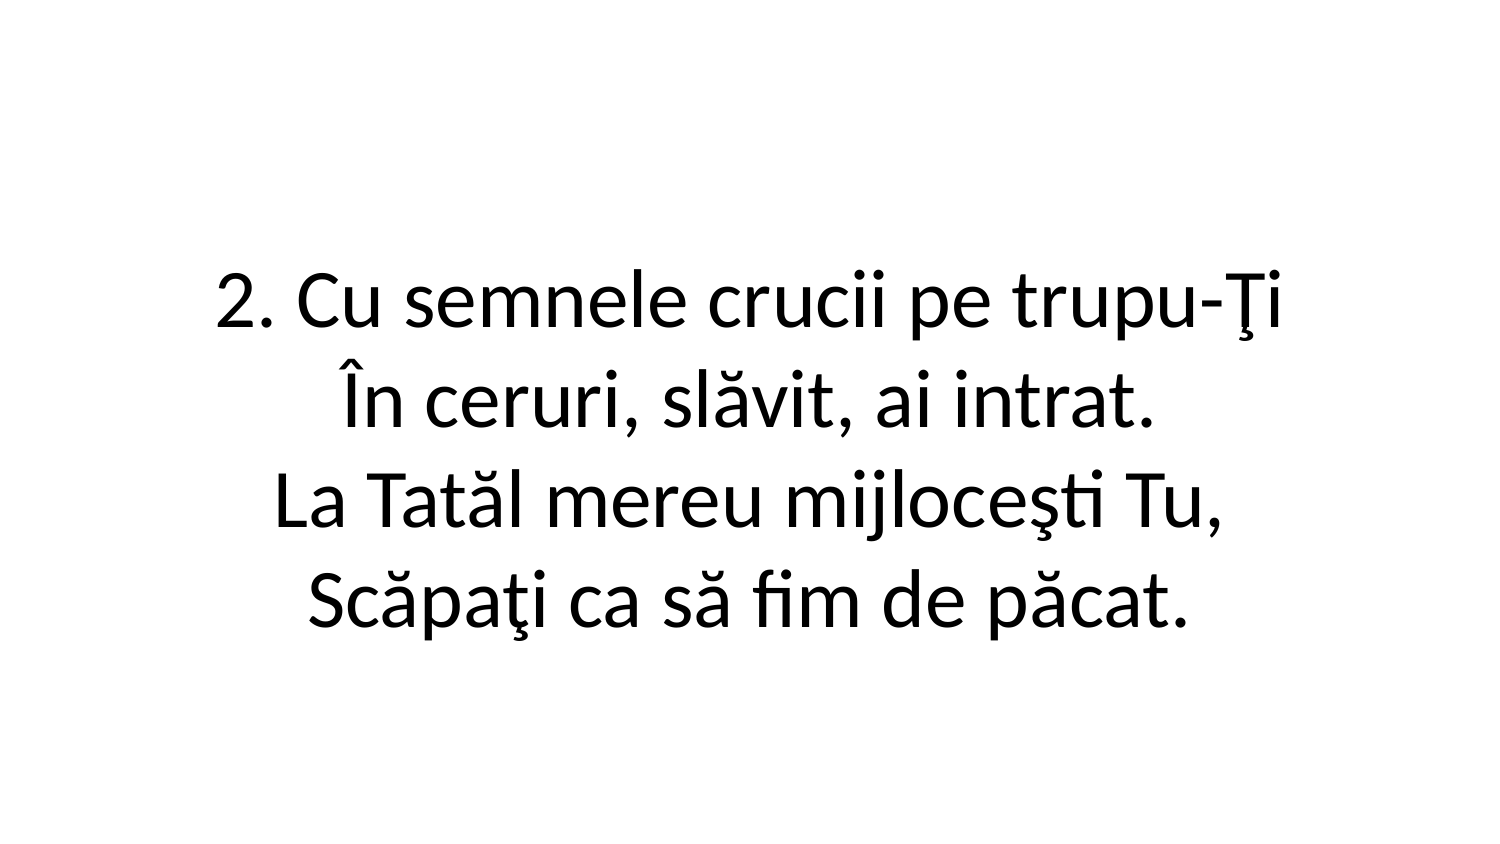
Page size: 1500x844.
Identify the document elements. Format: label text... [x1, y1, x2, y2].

text_box 2. Cu semnele crucii pe trupu-Ţi În ceruri, slăvit, ai intrat. La Tatăl mereu mijloceşti Tu, Scăpaţi ca să fim de păcat. [199, 192, 1301, 652]
